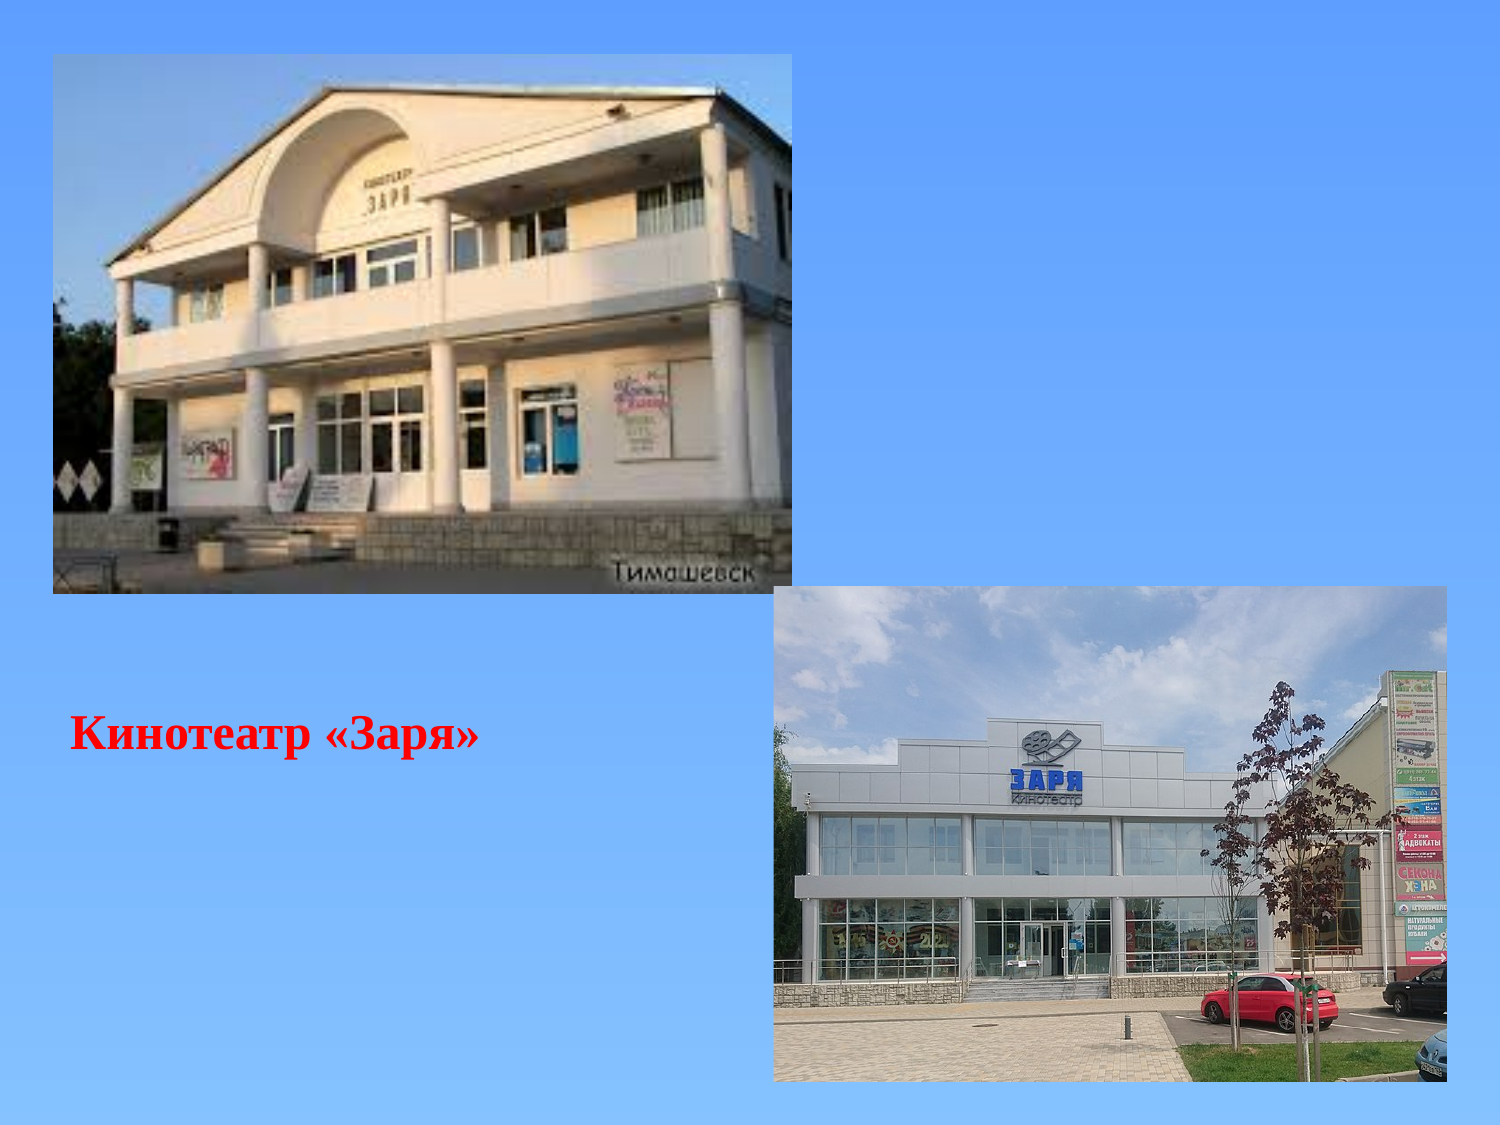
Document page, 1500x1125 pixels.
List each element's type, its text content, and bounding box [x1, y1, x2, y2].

picture [52, 54, 1448, 1082]
text_box Кинотеатр «Заря» [55, 692, 496, 768]
